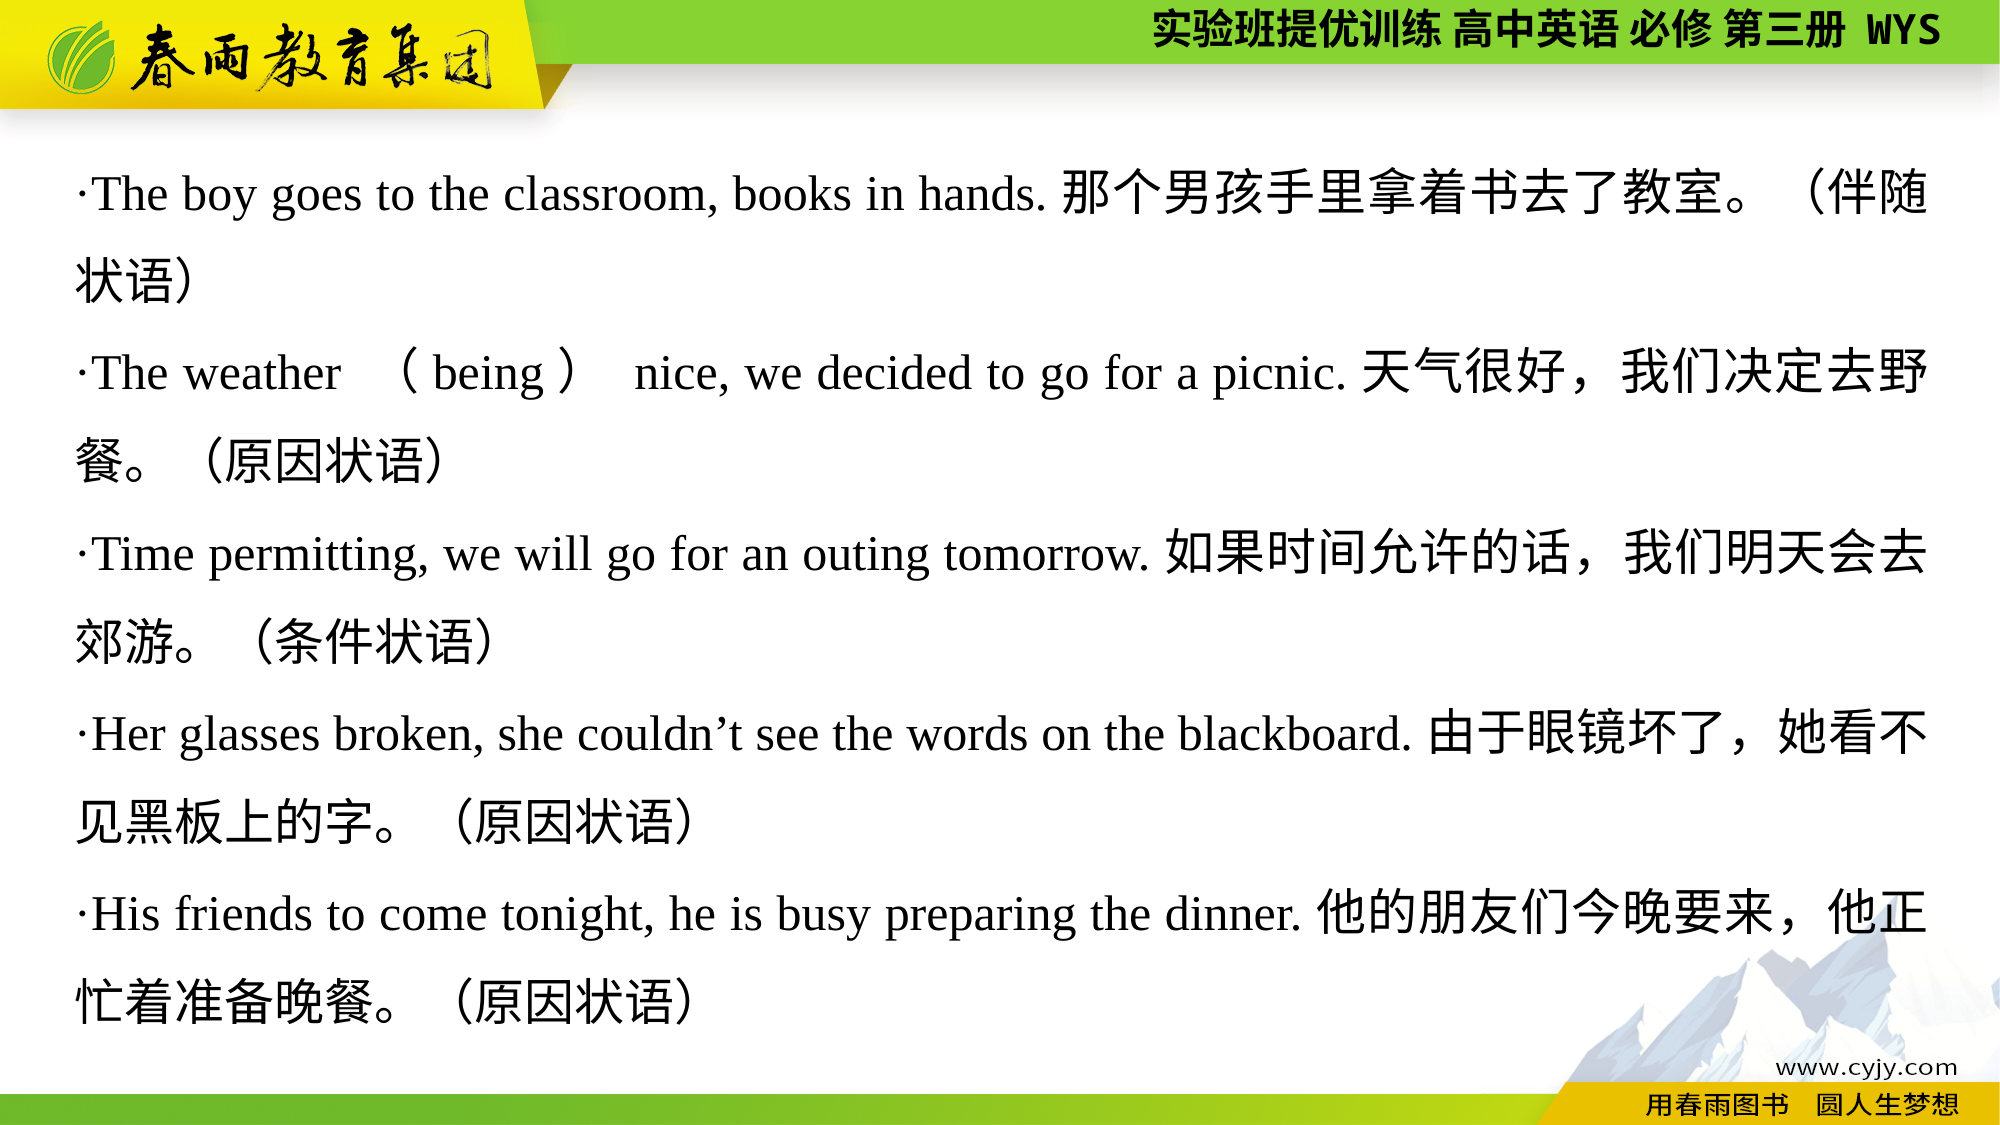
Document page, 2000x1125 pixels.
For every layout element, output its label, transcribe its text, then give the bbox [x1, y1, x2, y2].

picture [0, 0, 2000, 1125]
list ·The boy goes to the classroom, books in hands.那个男孩手里拿着书去了教室。（伴随状语） ·The weather （being） nice, we decided to go for a picnic.天气很好，我们决定去野餐。（原因状语） ·Time permitting, we will go for an outing tomorrow.如果时间允许的话，我们明天会去郊游。（条件状语） ·Her glasses broken, she couldn’t see the words on the blackboard.由于眼镜坏了，她看不见黑板上的字。（原因状语） ·His friends to come tonight, he is busy preparing the dinner.他的朋友们今晚要来，他正忙着准备晚餐。（原因状语） [59, 122, 1944, 1035]
